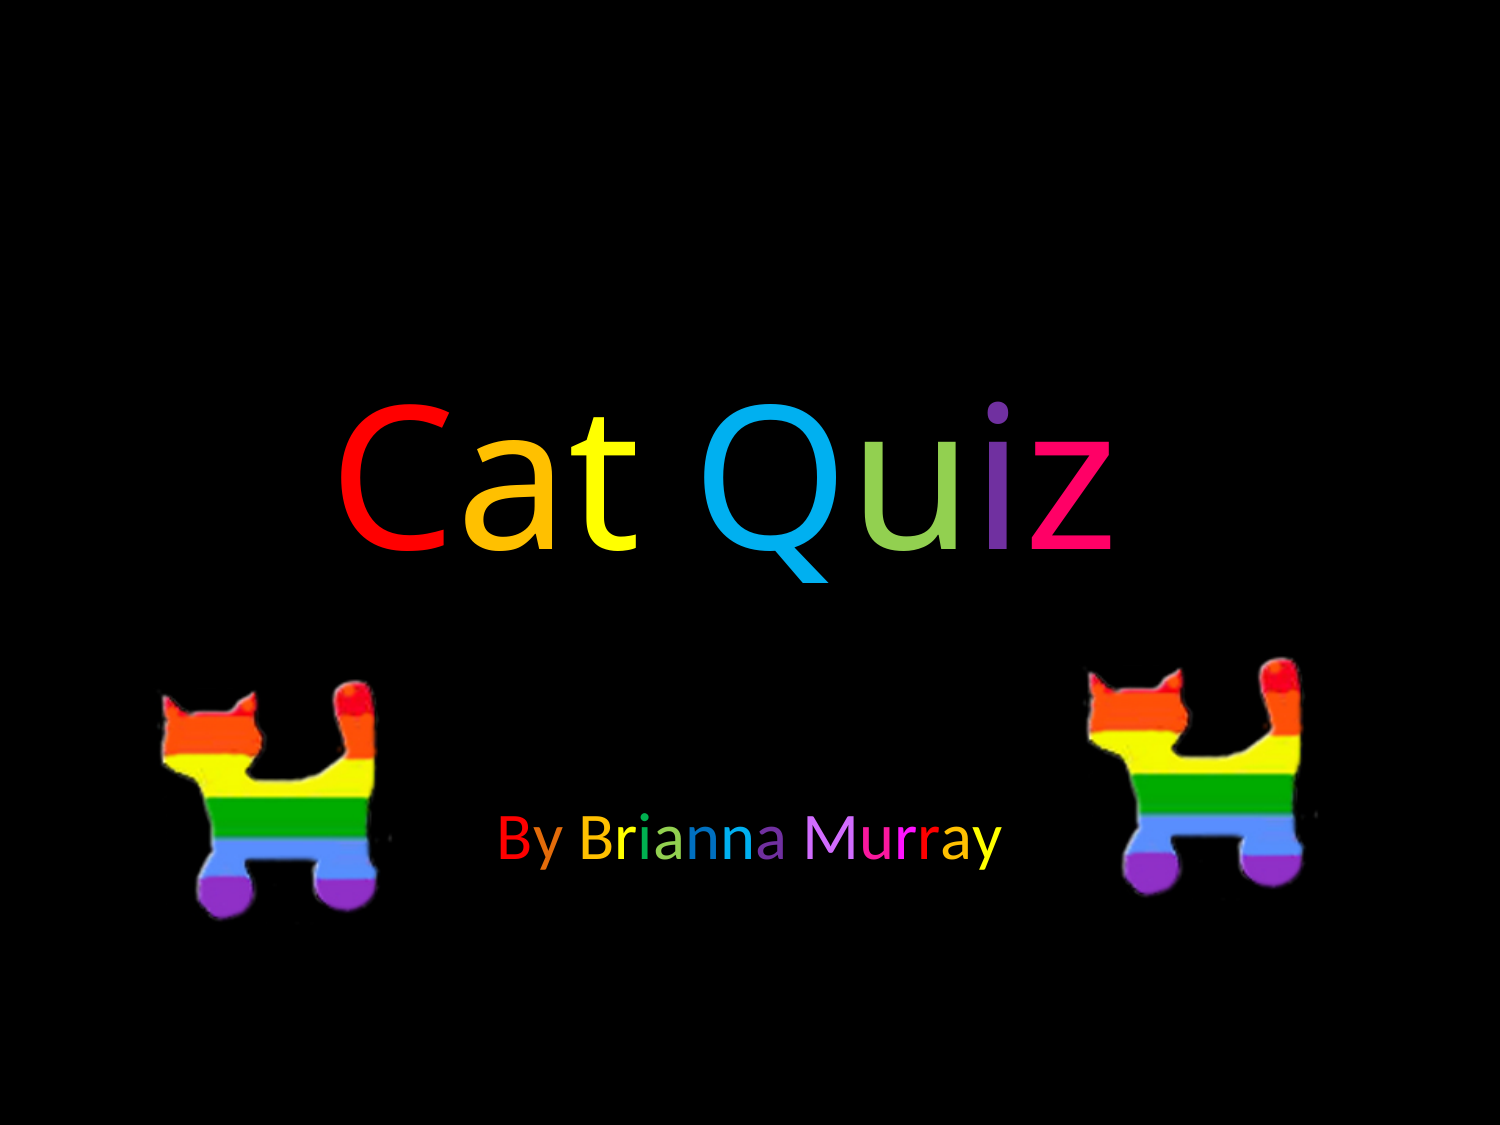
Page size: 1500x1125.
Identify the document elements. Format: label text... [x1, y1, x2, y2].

subtitle By Brianna Murray [418, 785, 1068, 925]
picture [1066, 644, 1340, 919]
picture [140, 667, 415, 942]
title Cat Quiz [112, 349, 1388, 591]
